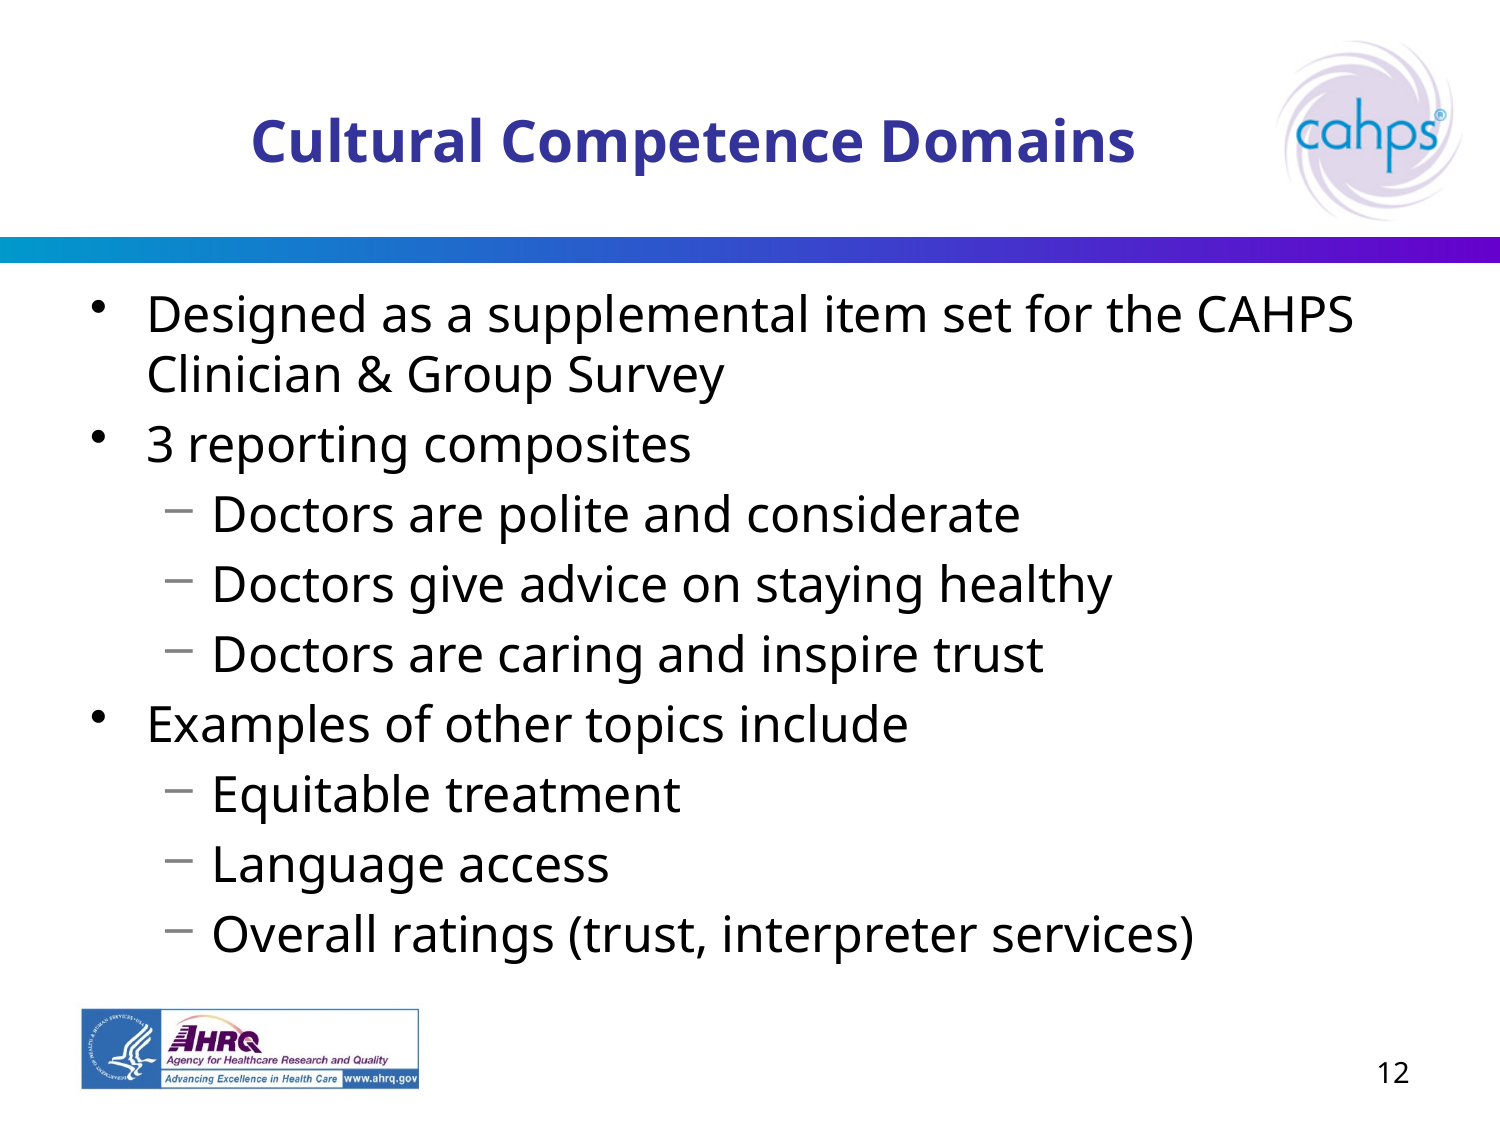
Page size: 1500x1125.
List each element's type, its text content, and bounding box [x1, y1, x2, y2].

picture [1275, 37, 1463, 225]
picture [75, 1006, 425, 1096]
slide_number 12 [1074, 1046, 1426, 1125]
title Cultural Competence Domains [74, 44, 1313, 233]
list Designed as a supplemental item set for the CAHPS Clinician & Group Survey 3 reporting composites Doctors are polite and considerate Doctors give advice on staying healthy Doctors are caring and inspire trust Examples of other topics include Equitable treatment Language access Overall ratings (trust, interpreter services) [74, 274, 1426, 1006]
